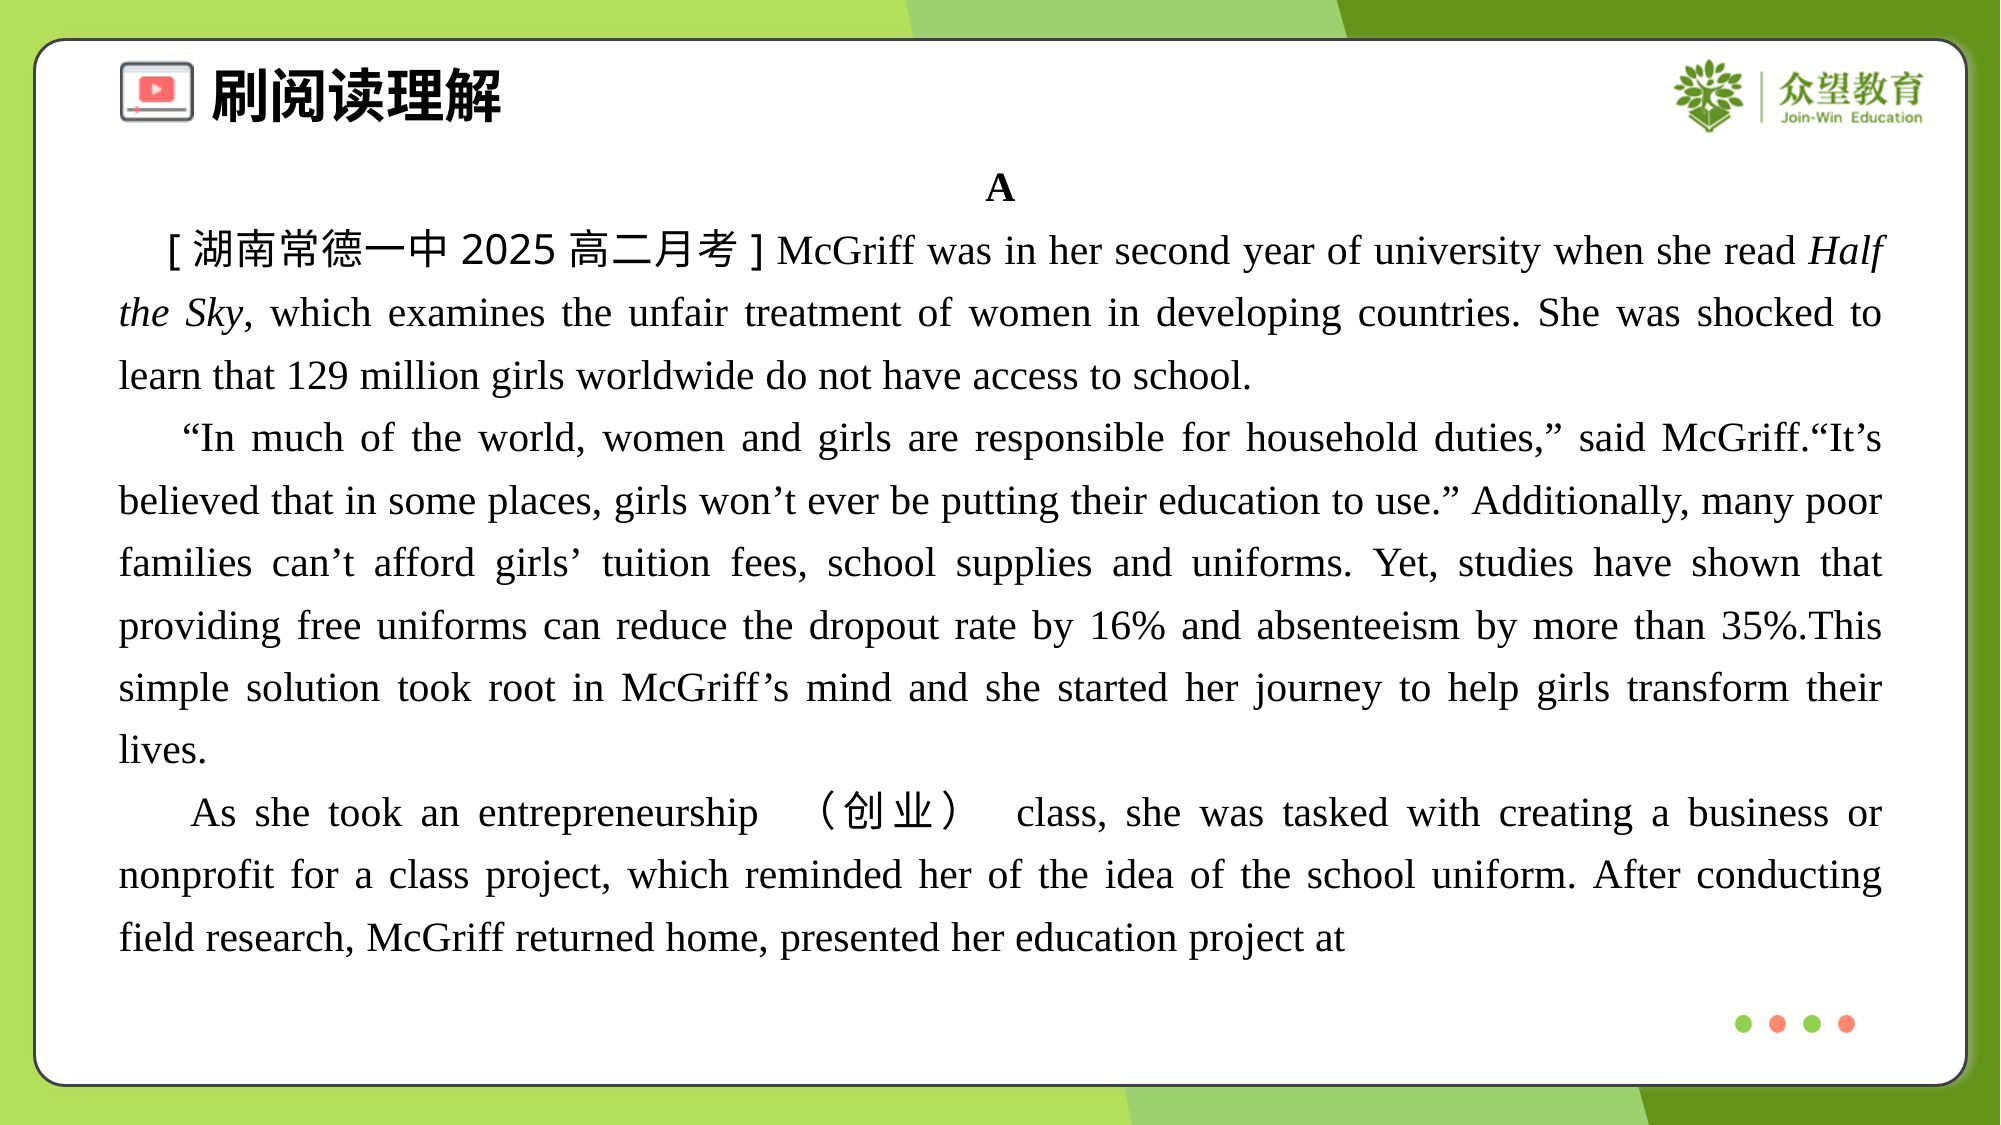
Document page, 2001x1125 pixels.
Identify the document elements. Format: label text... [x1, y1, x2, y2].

picture [0, 0, 2000, 1125]
text_box A [湖南常德一中2025高二月考] McGriff was in her second year of university when she read Half the Sky, which examines the unfair treatment of women in developing countries. She was shocked to learn that 129 million girls worldwide do not have access to school. “In much of the world, women and girls are responsible for household duties,” said McGriff.“It’s believed that in some places, girls won’t ever be putting their education to use.” Additionally, many poor families can’t afford girls’ tuition fees, school supplies and uniforms. Yet, studies have shown that providing free uniforms can reduce the dropout rate by 16% and absenteeism by more than 35%.This simple solution took root in McGriff’s mind and she started her journey to help girls transform their lives. As she took an entrepreneurship （创业） class, she was tasked with creating a business or nonprofit for a class project, which reminded her of the idea of the school uniform. After conducting field research, McGriff returned home, presented her education project at [118, 147, 1883, 955]
